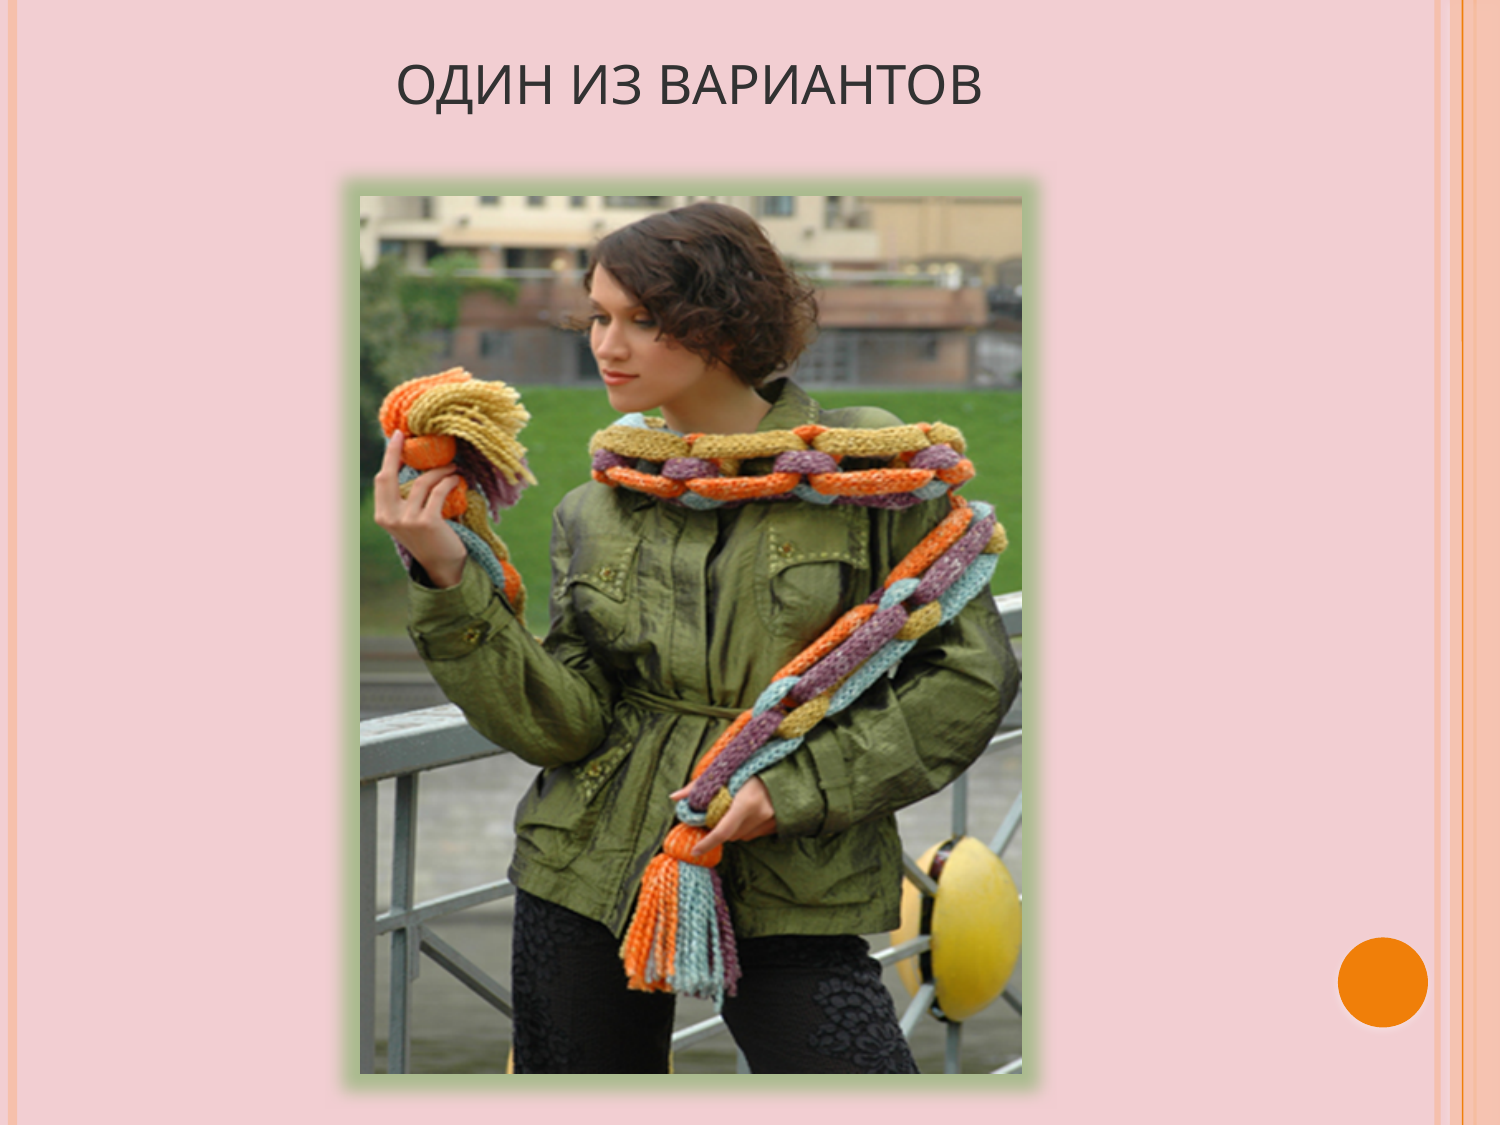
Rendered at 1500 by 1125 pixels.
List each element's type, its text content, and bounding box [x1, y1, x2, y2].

title Один из вариантов [76, 42, 1302, 124]
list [359, 195, 1023, 1075]
